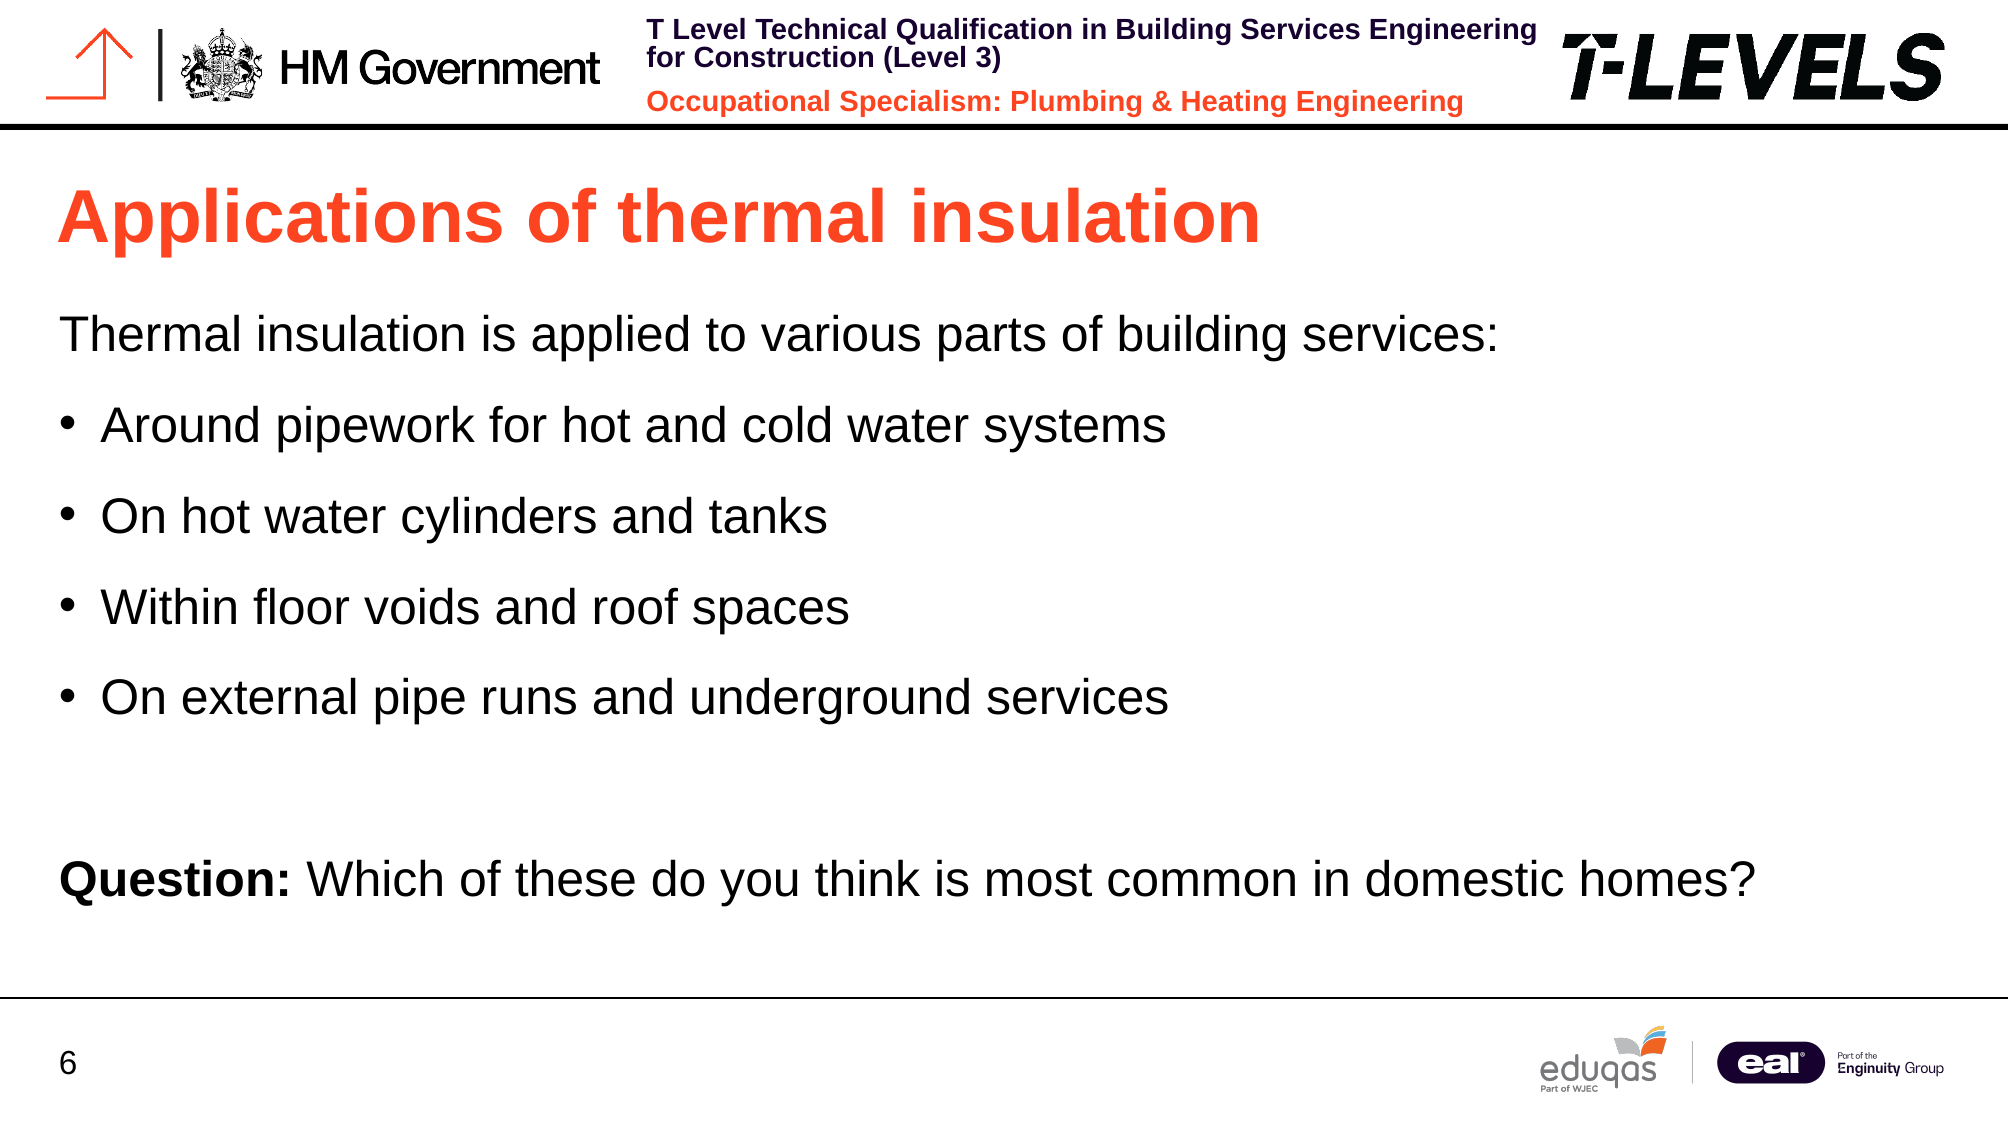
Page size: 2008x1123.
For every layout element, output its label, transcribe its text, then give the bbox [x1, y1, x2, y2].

title Applications of thermal insulation [41, 111, 1949, 314]
picture [1543, 25, 1964, 108]
picture [41, 27, 139, 100]
picture [1535, 1021, 1949, 1097]
picture [158, 28, 600, 102]
list Thermal insulation is applied to various parts of building services: Around pipework for hot and cold water systems On hot water cylinders and tanks Within floor voids and roof spaces On external pipe runs and underground services Question: Which of these do you think is most common in domestic homes? [59, 295, 1792, 975]
